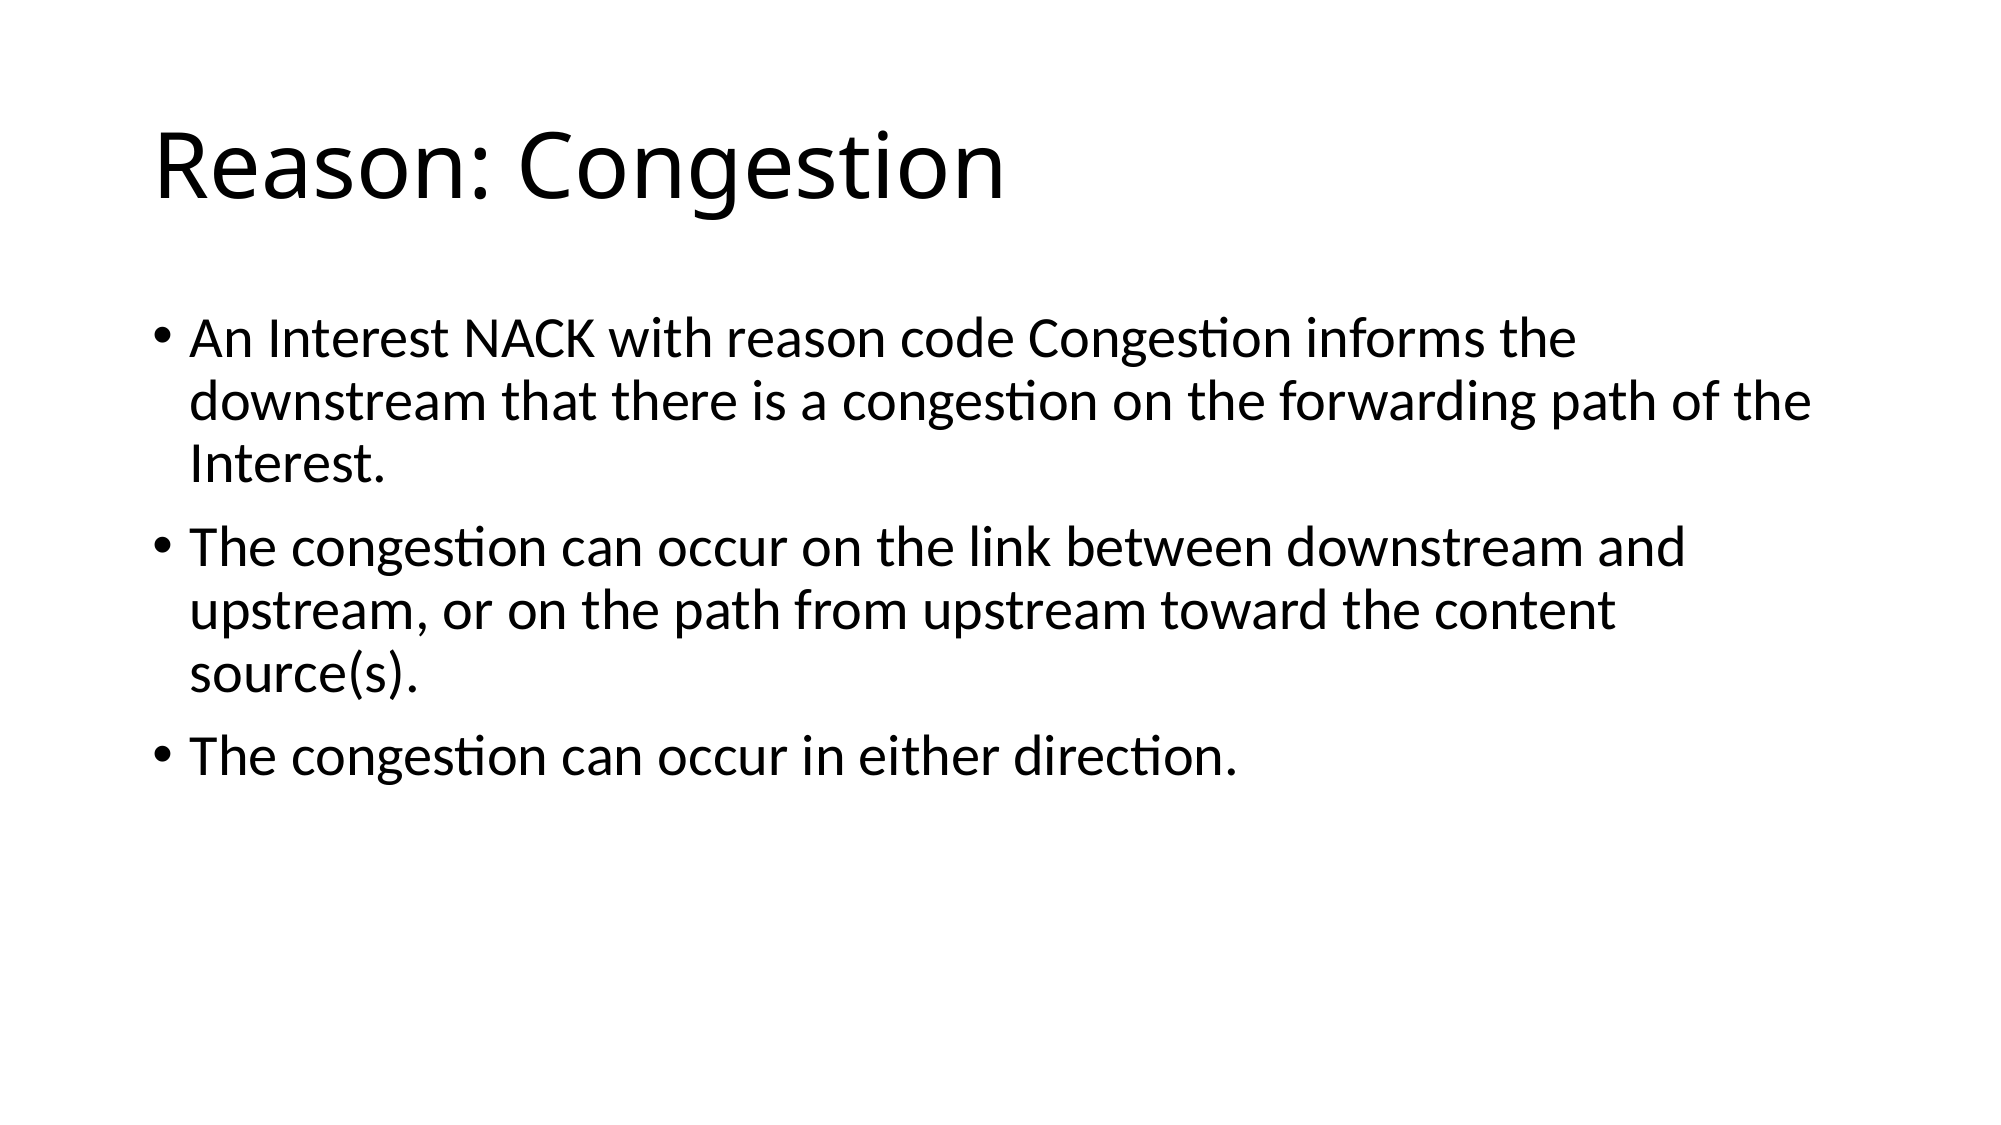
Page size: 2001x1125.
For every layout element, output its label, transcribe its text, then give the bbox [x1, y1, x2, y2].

title Reason: Congestion [137, 59, 1863, 278]
list An Interest NACK with reason code Congestion informs the downstream that there is a congestion on the forwarding path of the Interest. The congestion can occur on the link between downstream and upstream, or on the path from upstream toward the content source(s). The congestion can occur in either direction. [137, 299, 1863, 1014]
